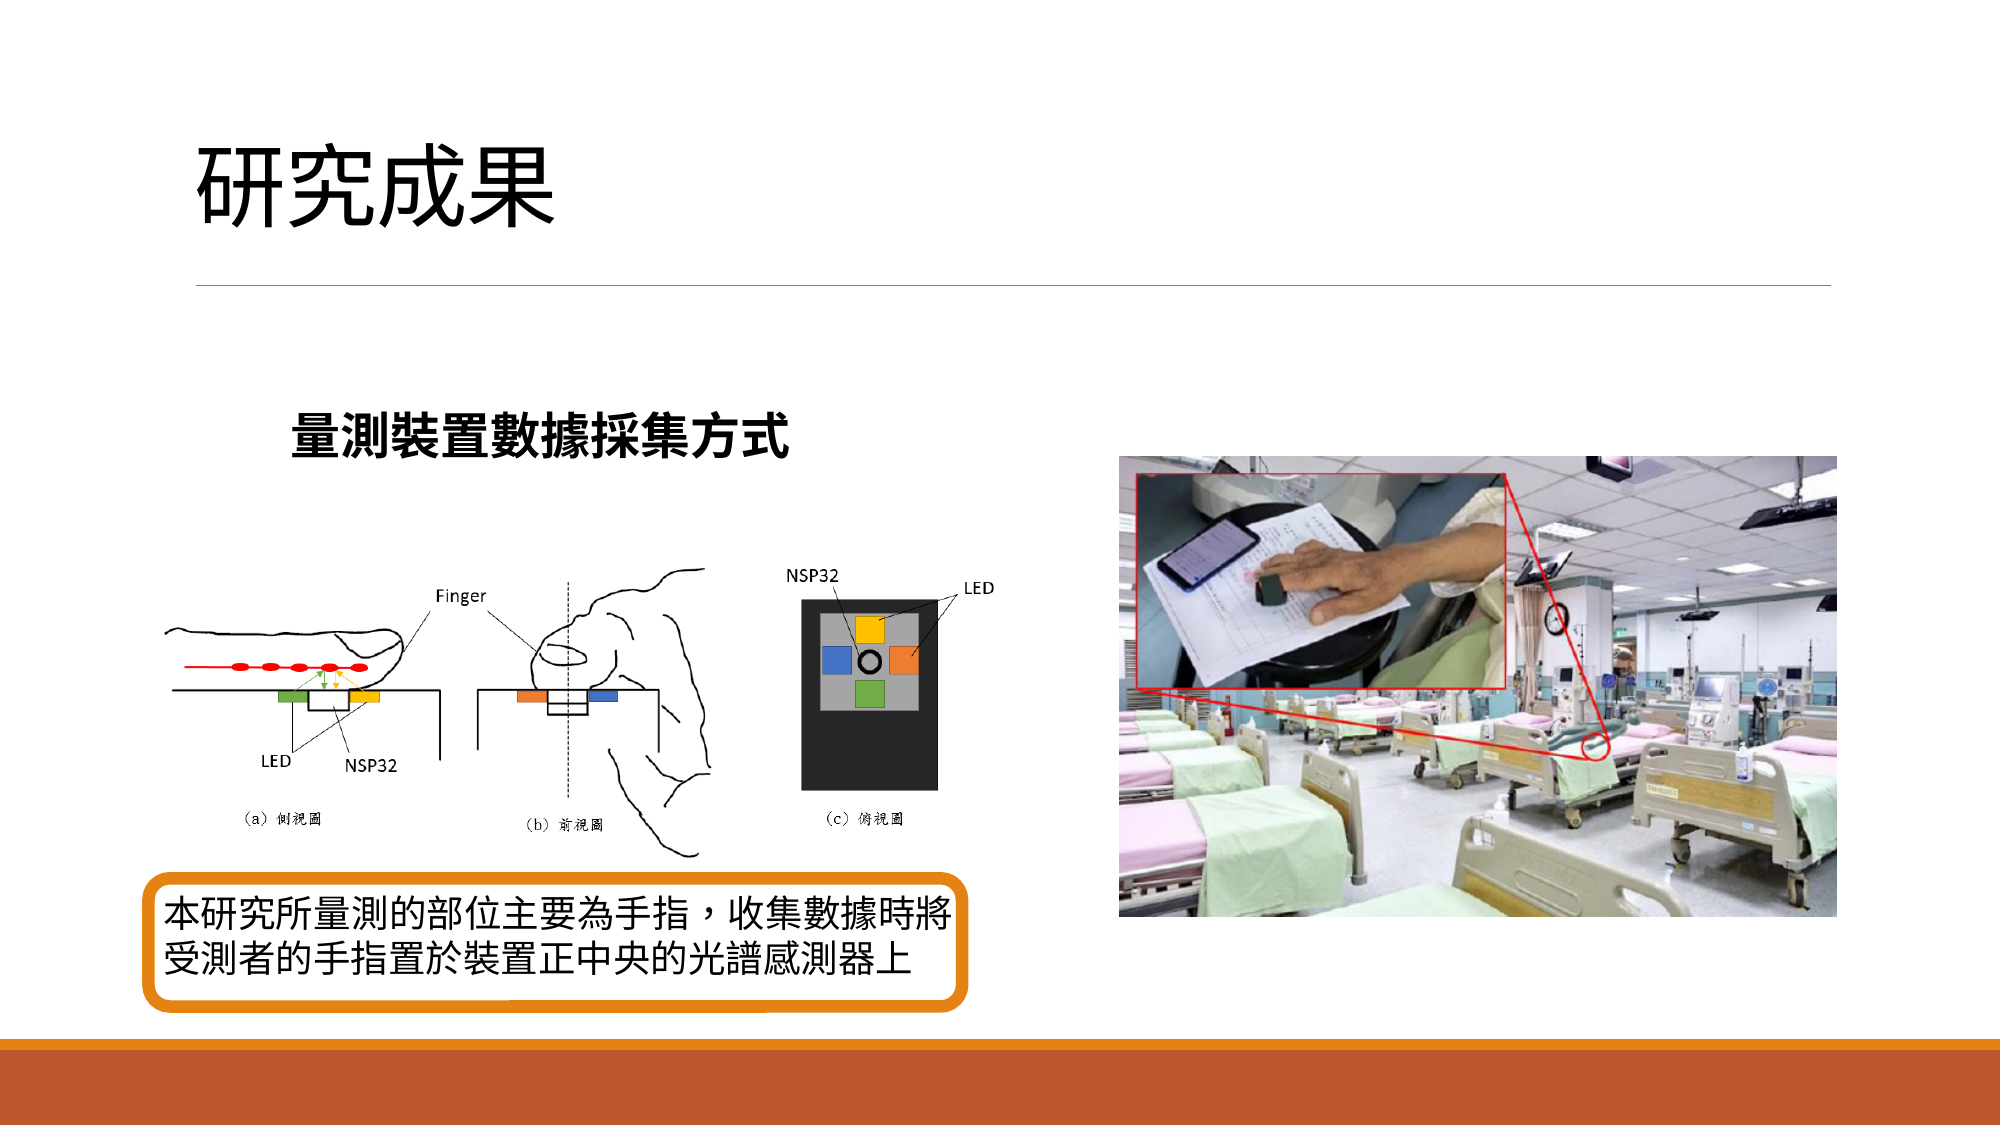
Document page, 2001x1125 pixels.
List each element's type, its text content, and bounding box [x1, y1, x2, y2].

title 研究成果 [179, 29, 1905, 248]
picture [1118, 455, 1837, 918]
picture [147, 494, 1015, 879]
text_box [147, 877, 970, 1029]
text_box 量測裝置數據採集方式 [201, 397, 881, 473]
